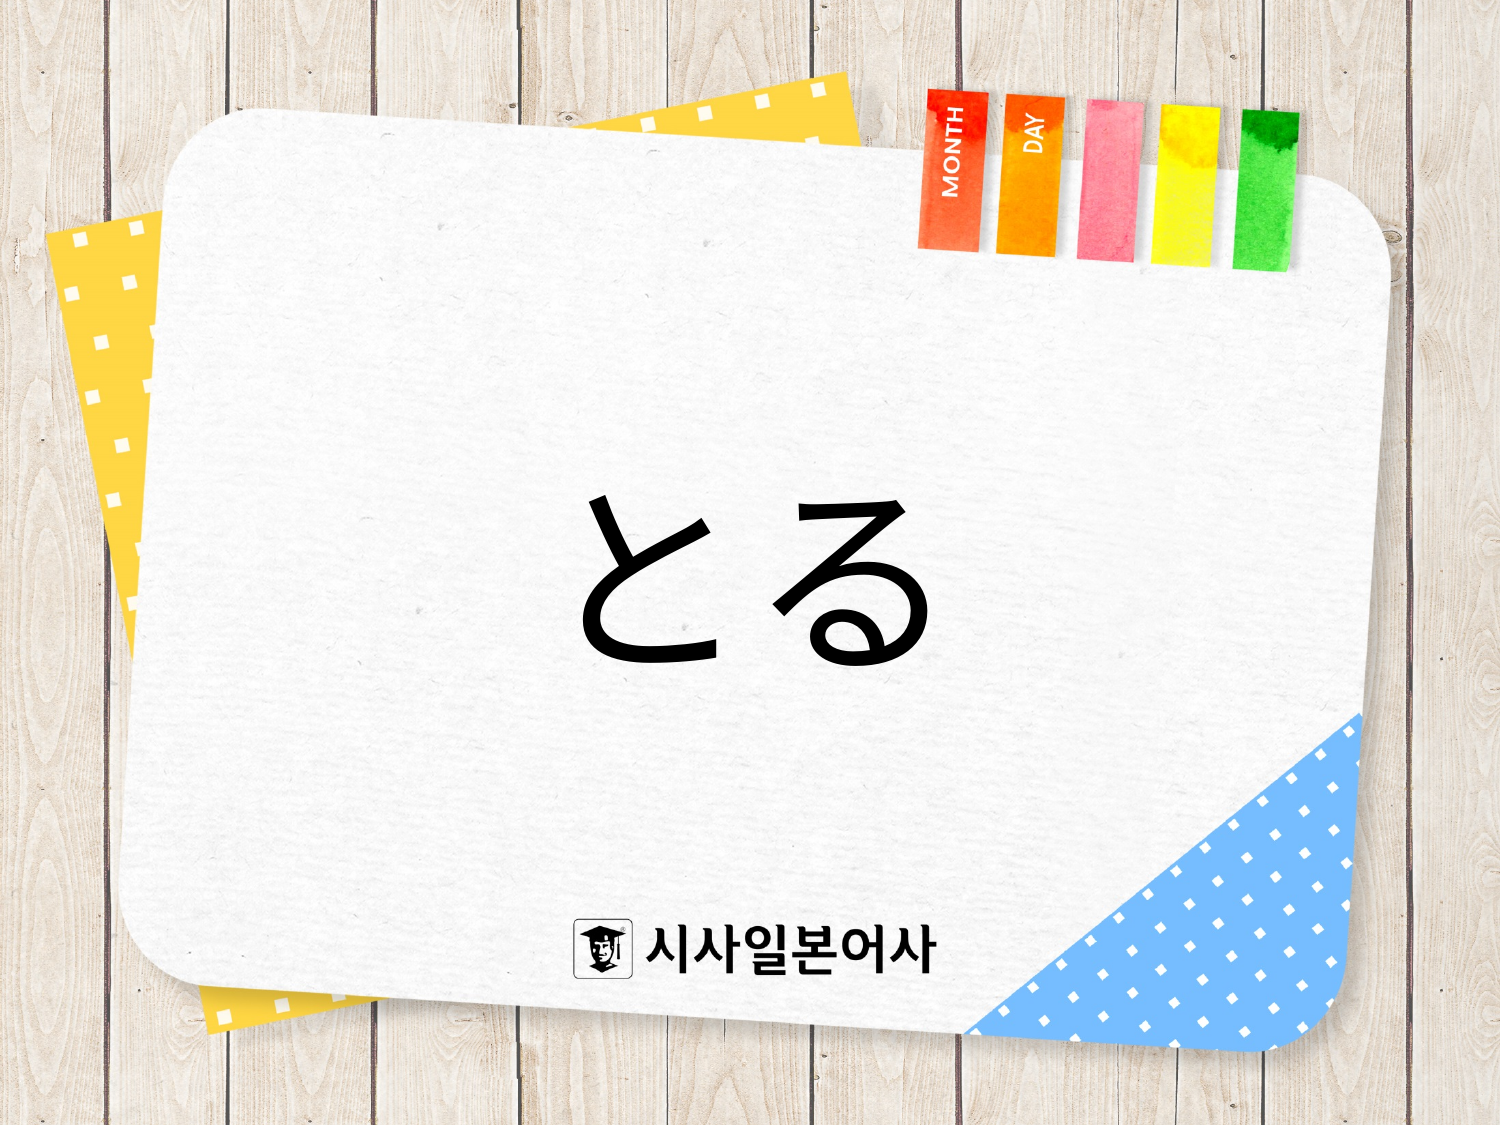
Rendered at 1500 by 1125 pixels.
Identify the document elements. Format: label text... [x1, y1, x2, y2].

title とる [75, 338, 1425, 811]
picture [0, 0, 1500, 1125]
